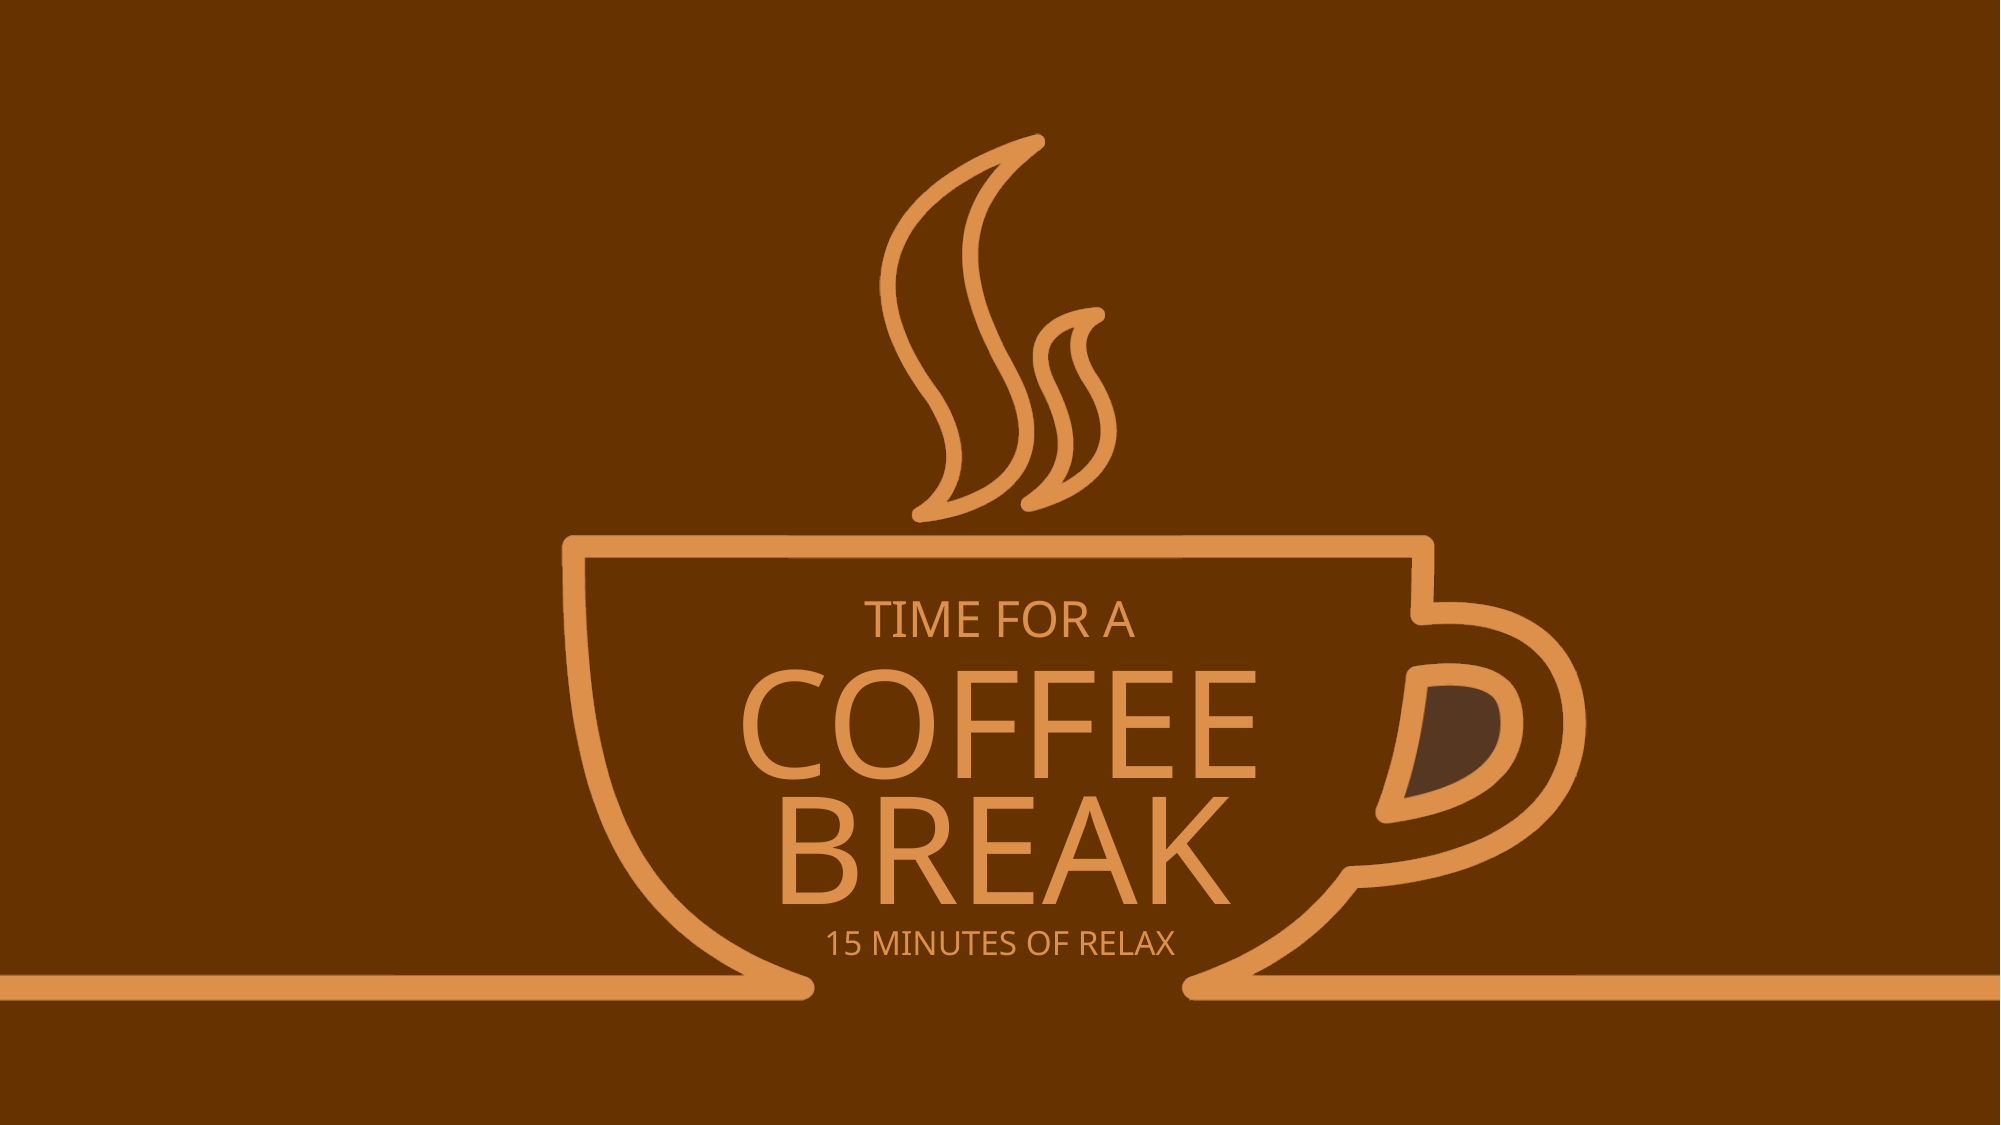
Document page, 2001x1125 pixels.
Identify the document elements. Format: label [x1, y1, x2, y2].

picture [0, 62, 2000, 1063]
